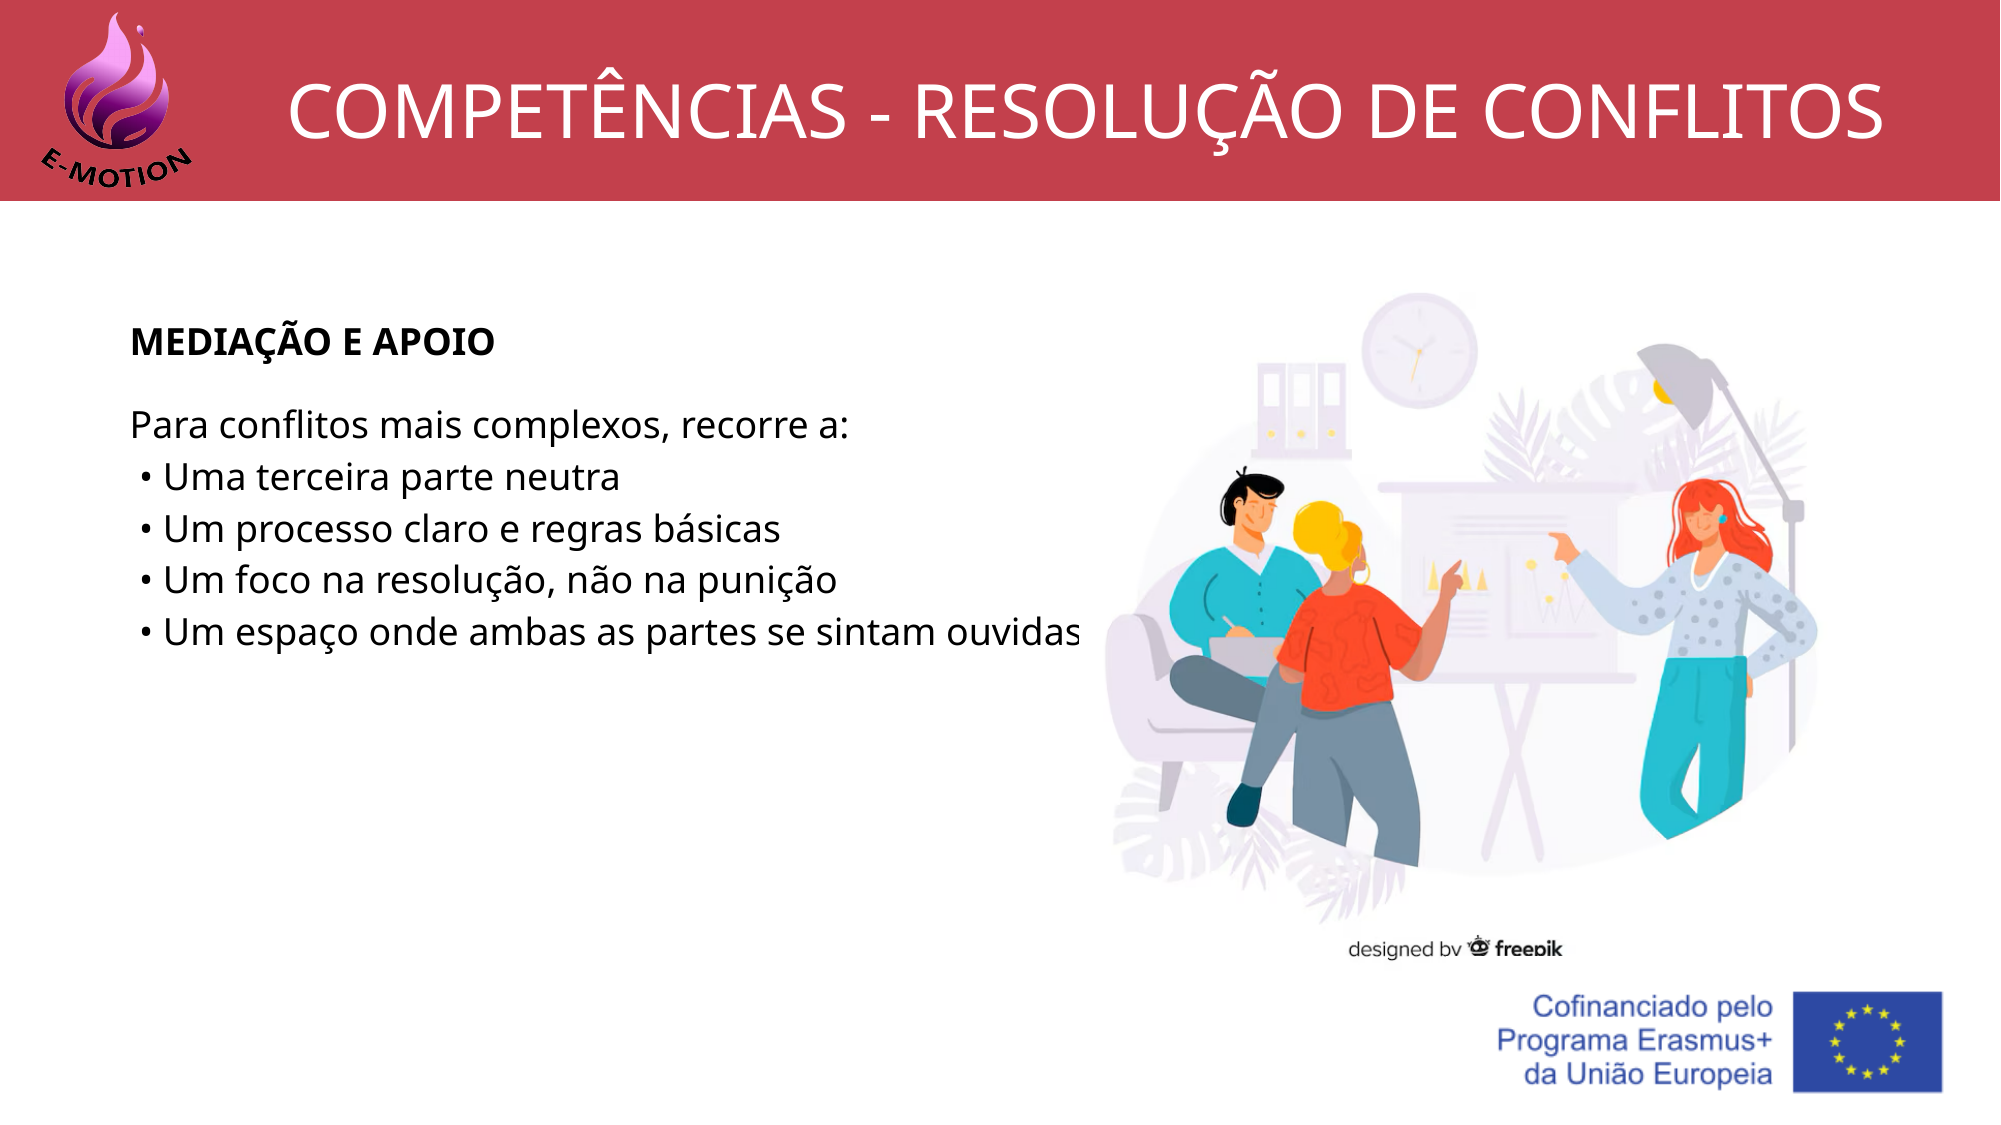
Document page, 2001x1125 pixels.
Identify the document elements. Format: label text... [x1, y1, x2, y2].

picture [1079, 226, 2000, 1125]
text_box COMPETÊNCIAS - RESOLUÇÃO DE CONFLITOS [257, 56, 1903, 198]
picture [0, 0, 253, 247]
text_box MEDIAÇÃO E APOIO Para conflitos mais complexos, recorre a: • Uma terceira parte neutra • Um processo claro e regras básicas • Um foco na resolução, não na punição • Um espaço onde ambas as partes se sintam ouvidas [114, 303, 1074, 737]
